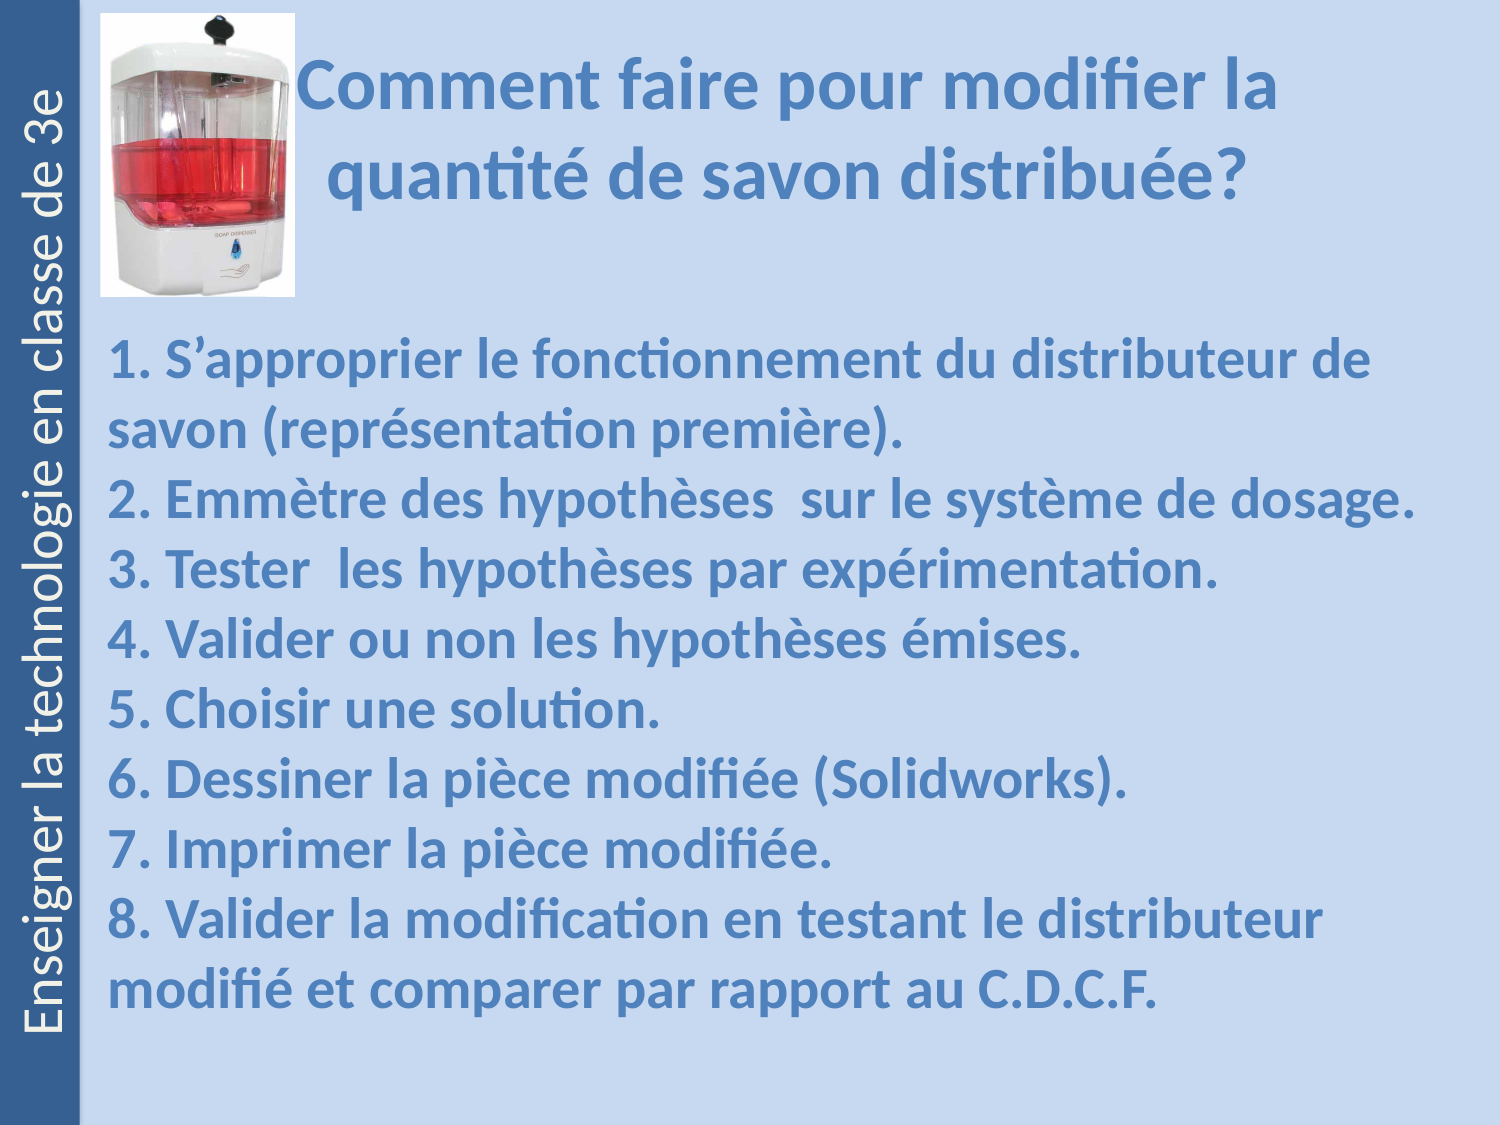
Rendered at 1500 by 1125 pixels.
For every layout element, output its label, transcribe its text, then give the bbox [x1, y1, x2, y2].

text_box Enseigner la technologie en classe de 3e [0, 0, 80, 1125]
text_box Comment faire pour modifier la quantité de savon distribuée? [302, 27, 1356, 222]
picture [100, 13, 296, 298]
text_box 1. S’approprier le fonctionnement du distributeur de savon (représentation première). 2. Emmètre des hypothèses sur le système de dosage. 3. Tester les hypothèses par expérimentation. 4. Valider ou non les hypothèses émises. 5. Choisir une solution. 6. Dessiner la pièce modifiée (Solidworks). 7. Imprimer la pièce modifiée. 8. Valider la modification en testant le distributeur modifié et comparer par rapport au C.D.C.F. [92, 312, 1484, 1028]
